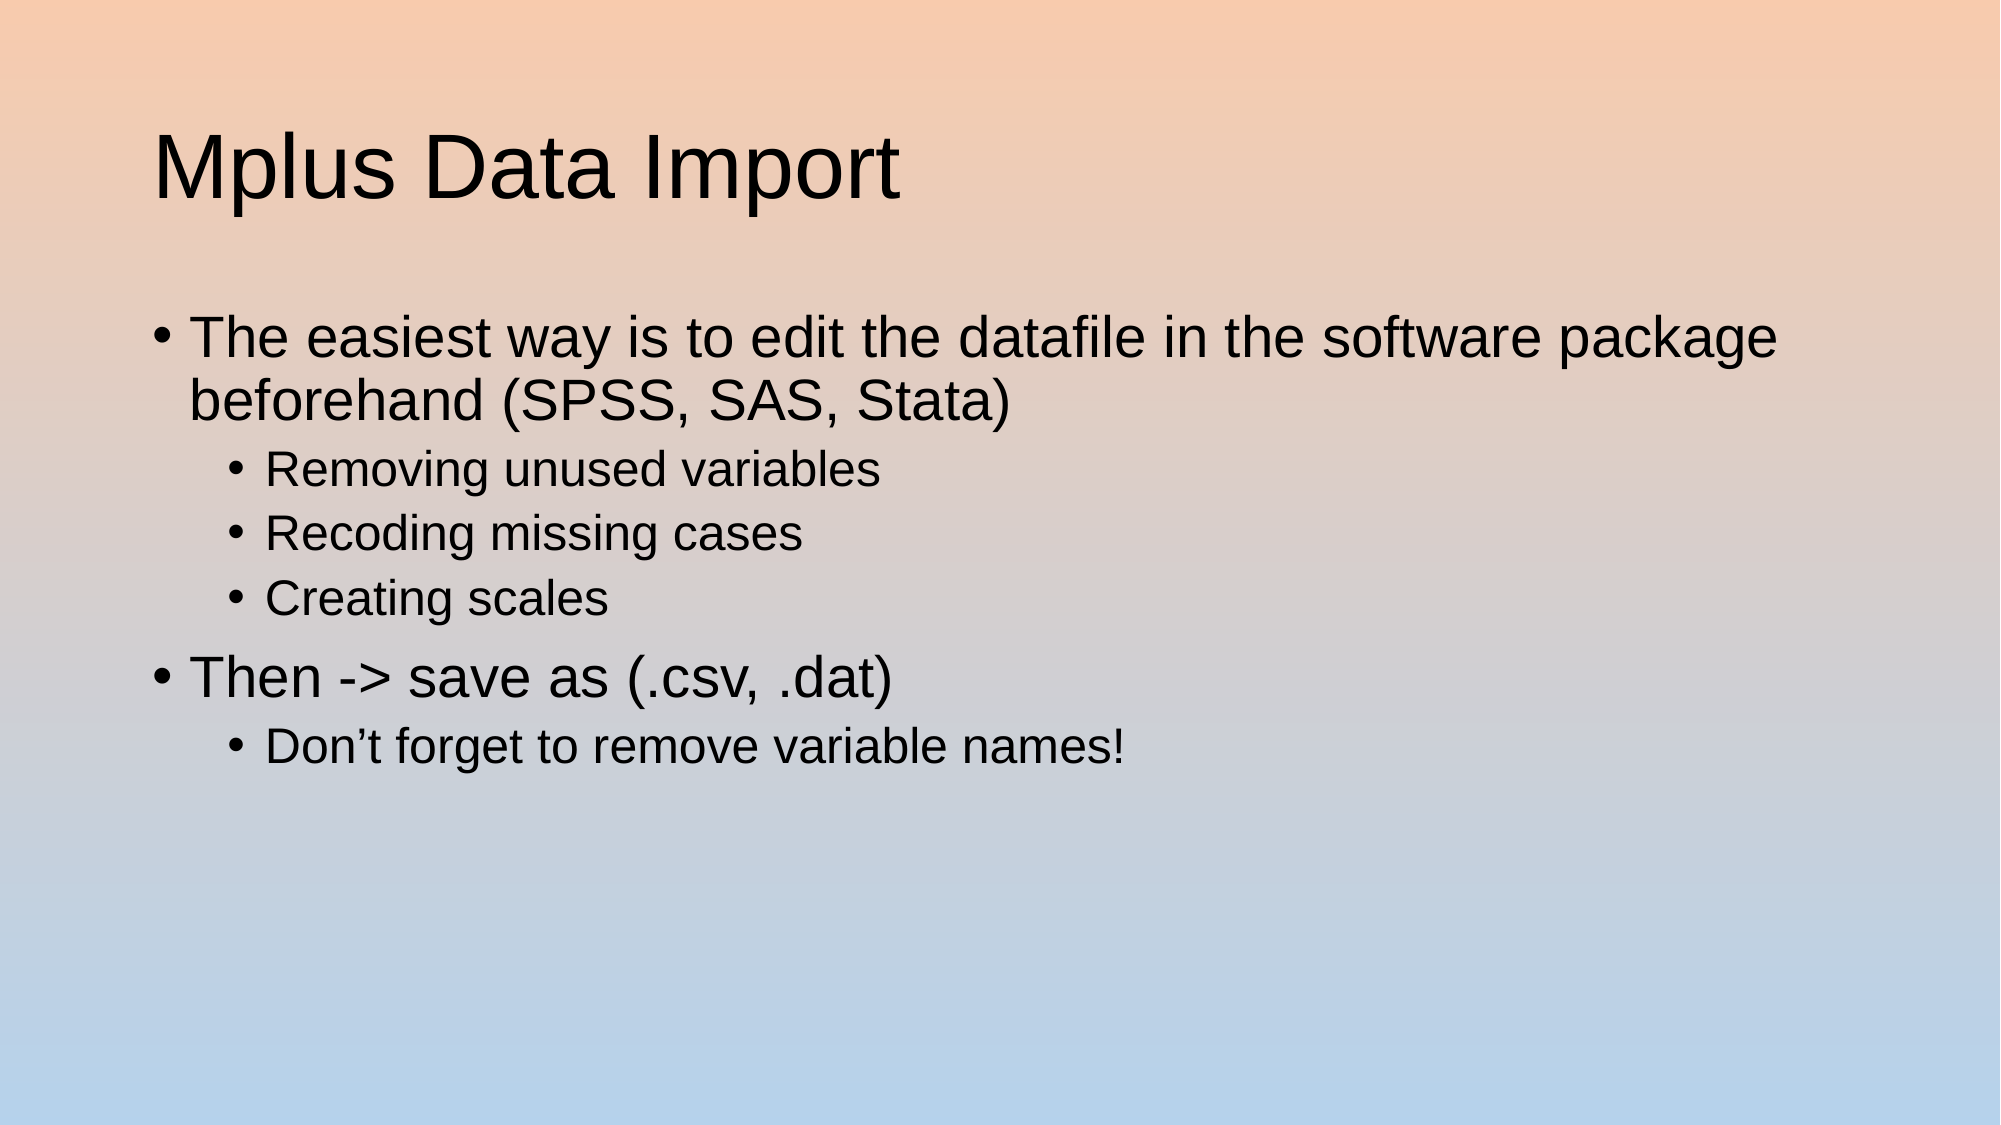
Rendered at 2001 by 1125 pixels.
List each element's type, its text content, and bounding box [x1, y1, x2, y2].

title Mplus Data Import [137, 59, 1863, 278]
list The easiest way is to edit the datafile in the software package beforehand (SPSS, SAS, Stata) Removing unused variables Recoding missing cases Creating scales Then -> save as (.csv, .dat) Don’t forget to remove variable names! [137, 299, 1863, 1014]
